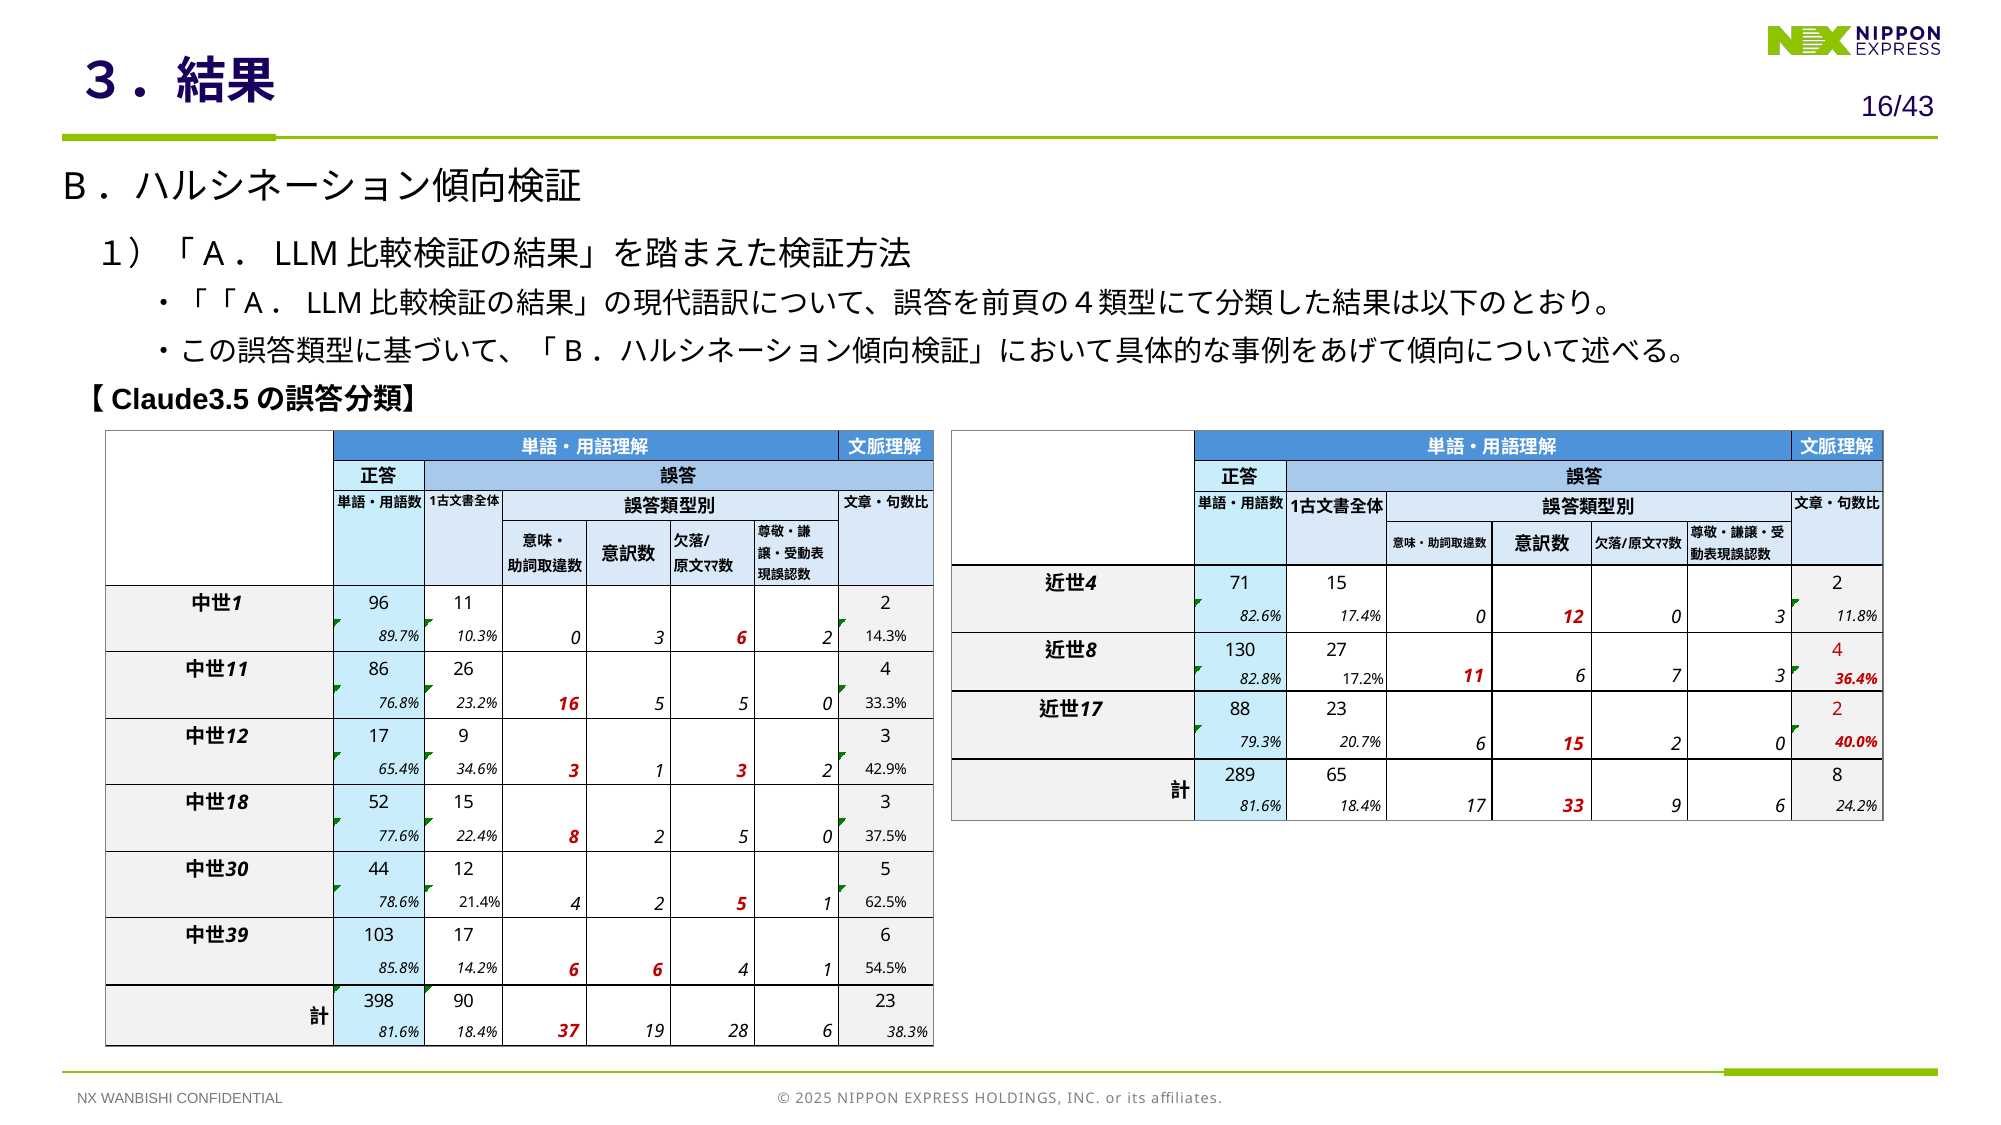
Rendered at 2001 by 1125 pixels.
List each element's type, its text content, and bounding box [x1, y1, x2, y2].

picture [1768, 26, 1940, 55]
list B．ハルシネーション傾向検証 １）「A．LLM比較検証の結果」を踏まえた検証方法 ・「「A．LLM比較検証の結果」の現代語訳について、誤答を前頁の４類型にて分類した結果は以下のとおり。 ・この誤答類型に基づいて、「B．ハルシネーション傾向検証」において具体的な事例をあげて傾向について述べる。 [62, 162, 1939, 370]
slide_number 15/43 [1848, 87, 1935, 123]
text_box 【Claude3.5の誤答分類】 [60, 372, 934, 423]
title ３．結果 [62, 41, 1742, 103]
picture [104, 429, 934, 1047]
footer NX WANBISHI CONFIDENTIAL [62, 1086, 738, 1110]
picture [951, 429, 1884, 821]
